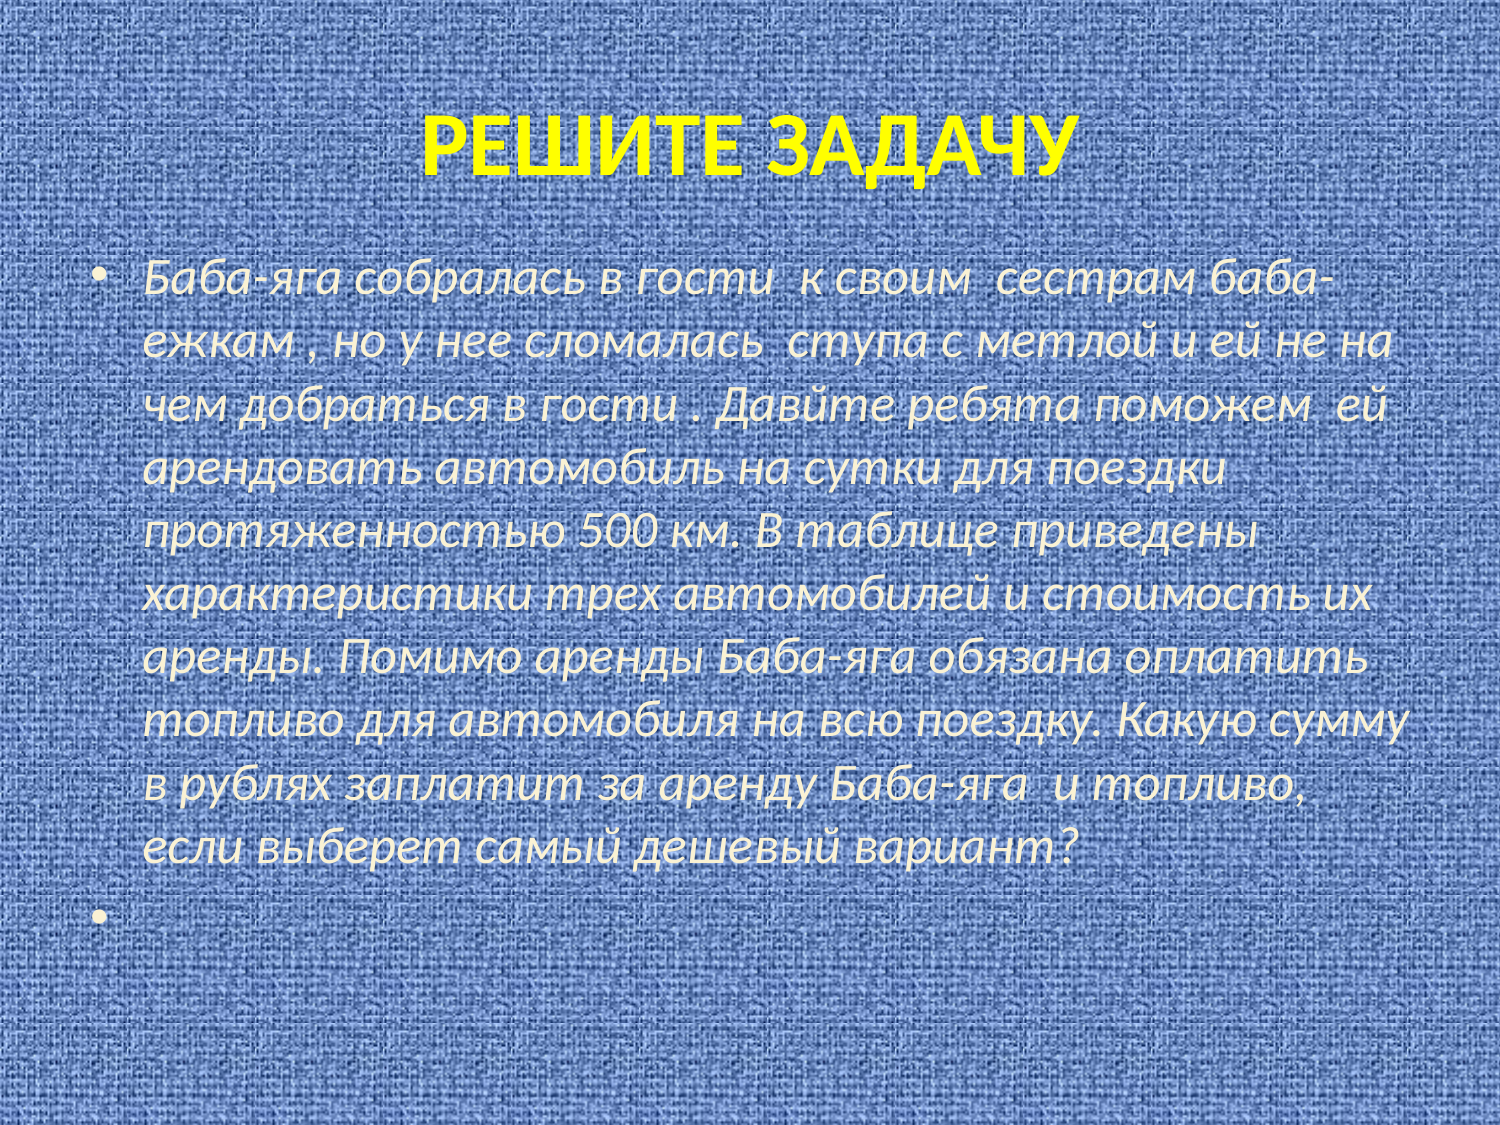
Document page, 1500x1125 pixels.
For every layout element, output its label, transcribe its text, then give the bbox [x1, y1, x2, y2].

picture [0, 0, 1500, 1125]
list Баба-яга собралась в гости к своим сестрам баба-ежкам , но у нее сломалась ступа с метлой и ей не на чем добраться в гости . Давйте ребята поможем ей арендовать автомобиль на сутки для поездки протяженностью 500 км. В таблице приведены характеристики трех автомобилей и стоимость их аренды. Помимо аренды Баба-яга обязана оплатить топливо для автомобиля на всю поездку. Какую сумму в рублях заплатит за аренду Баба-яга и топливо, если выберет самый деше­вый вариант? [75, 234, 1425, 1005]
title РЕШИТЕ ЗАДАЧУ [75, 45, 1425, 233]
